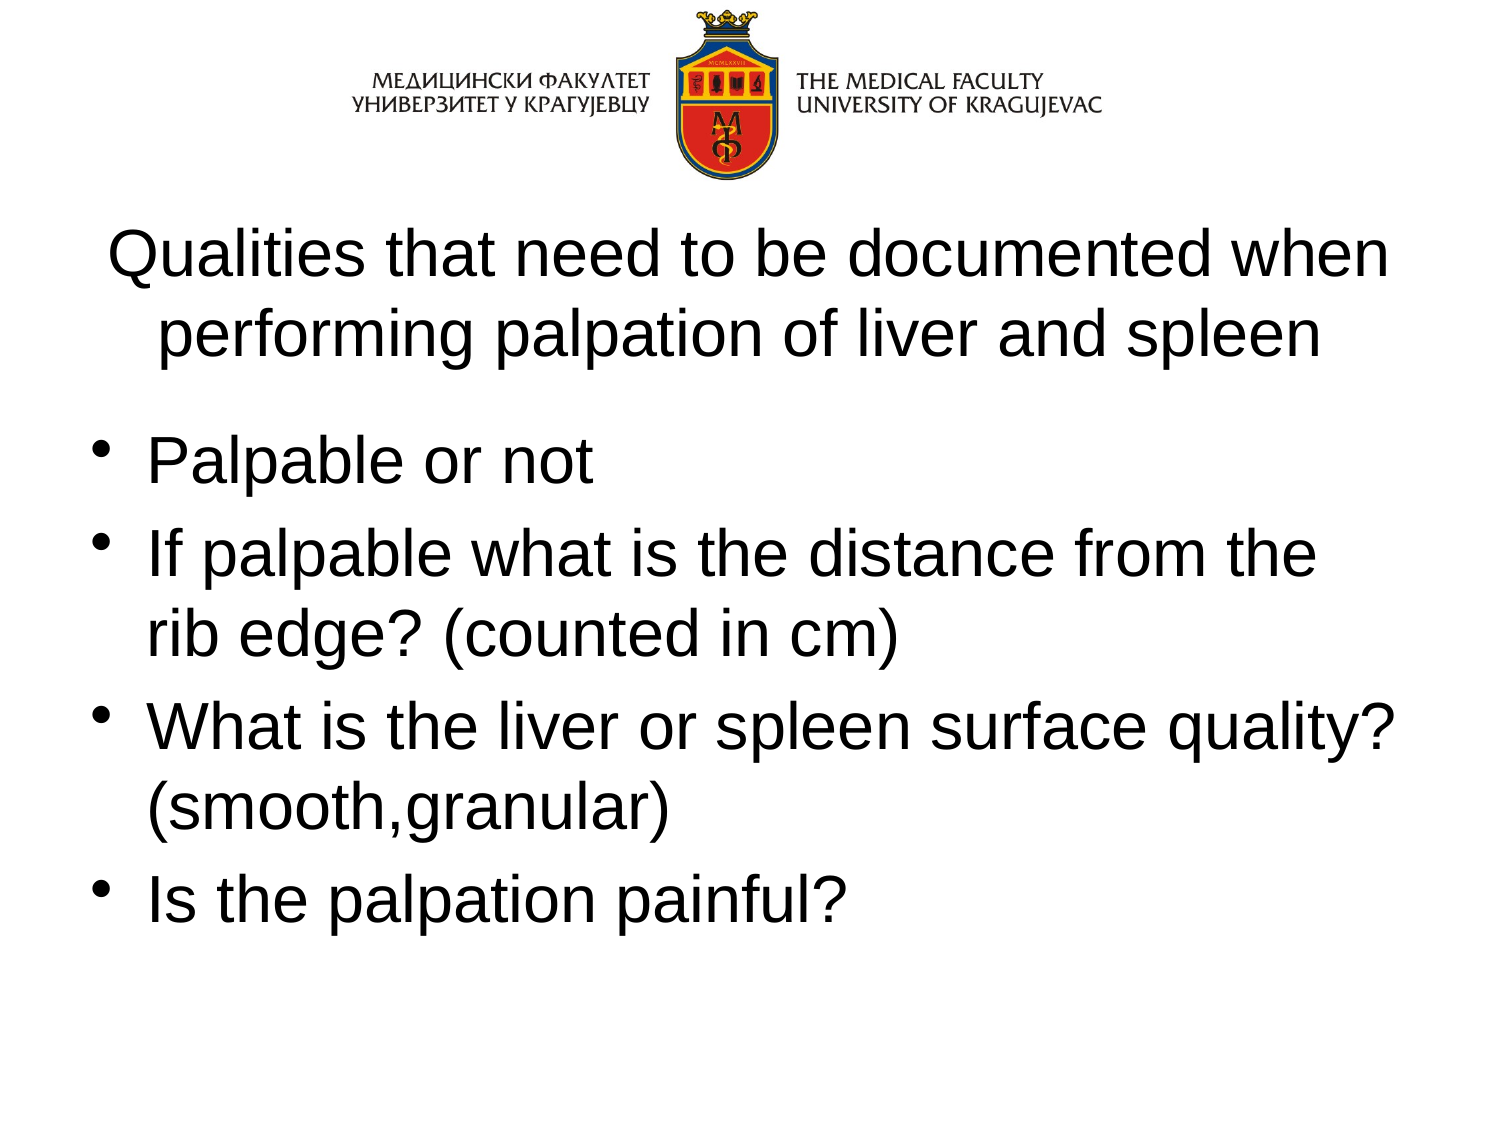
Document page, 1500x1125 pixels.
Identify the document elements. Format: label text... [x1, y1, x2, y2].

list Palpable or not If palpable what is the distance from the rib edge? (counted in cm) What is the liver or spleen surface quality? (smooth,granular) Is the palpation painful? [74, 408, 1426, 1118]
picture [328, 0, 1125, 191]
title Qualities that need to be documented when performing palpation of liver and spleen [74, 196, 1426, 385]
